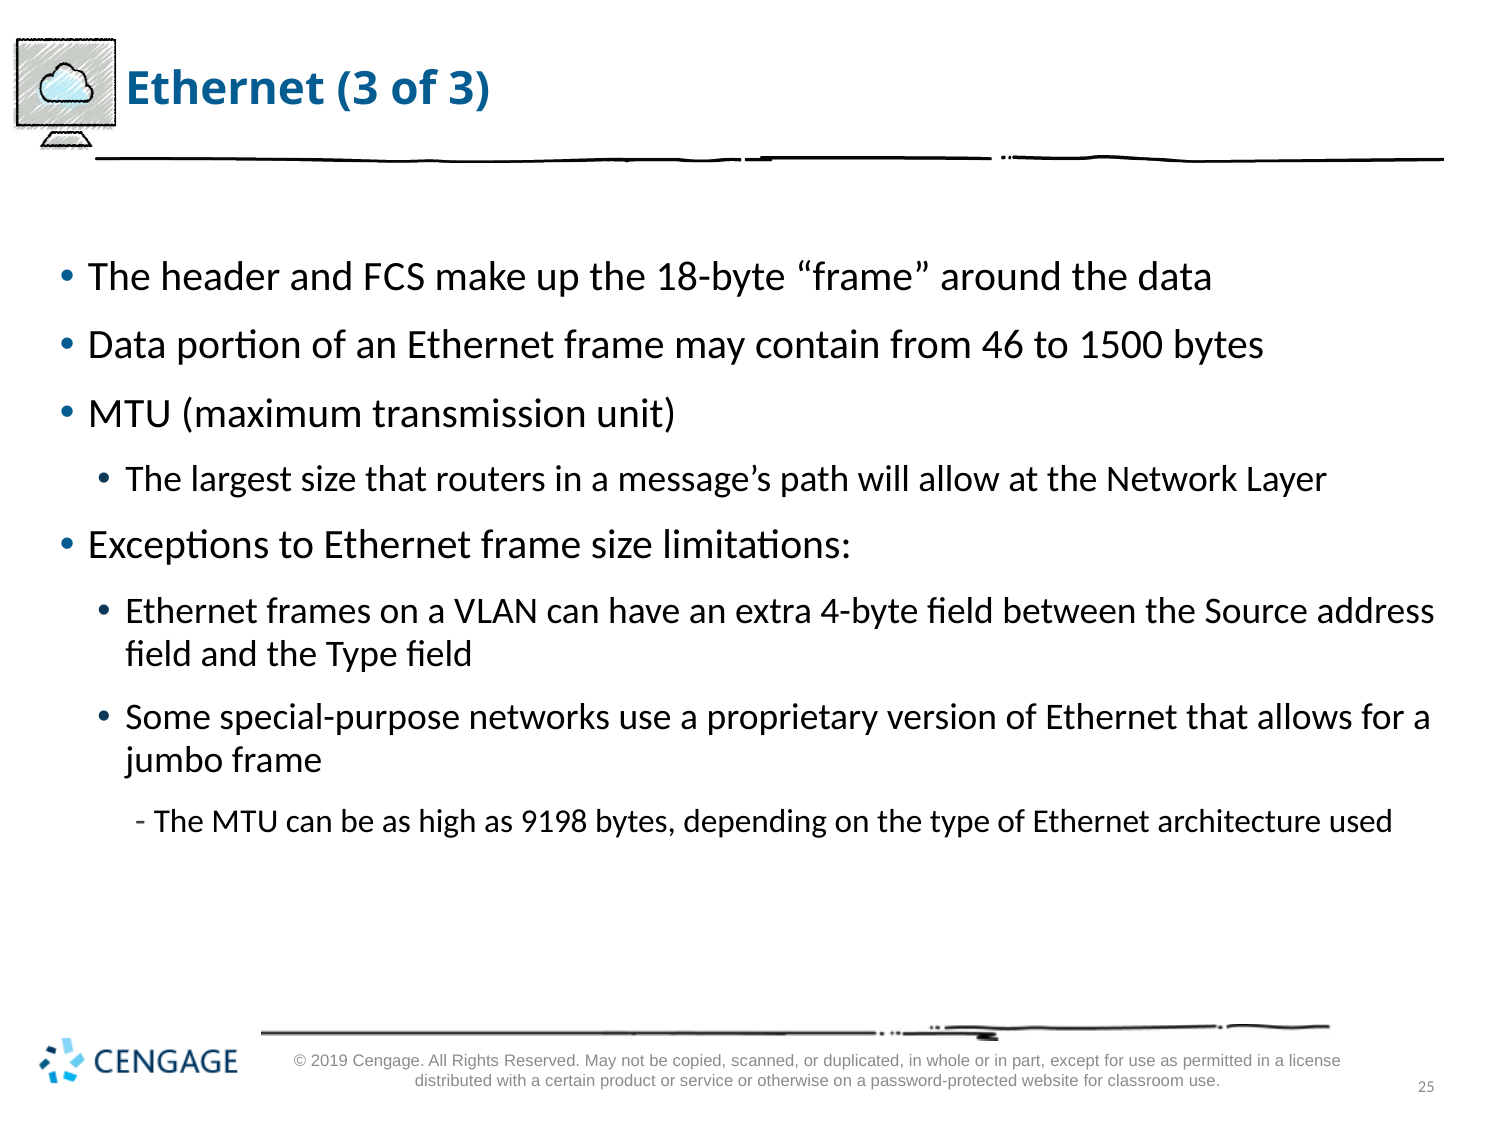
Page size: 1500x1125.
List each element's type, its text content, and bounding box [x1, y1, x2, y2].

picture [261, 1024, 1331, 1041]
picture [19, 1024, 250, 1096]
footer © 2019 Cengage. All Rights Reserved. May not be copied, scanned, or duplicated, in whole or in part, except for use as permitted in a license distributed with a certain product or service or otherwise on a password-protected website for classroom use. [262, 1050, 1375, 1091]
title Ethernet (3 of 3) [125, 66, 1442, 116]
list The header and F C S make up the 18-byte “frame” around the data Data portion of an Ethernet frame may contain from 46 to 1500 bytes M T U (maximum transmission unit) The largest size that routers in a message’s path will allow at the Network Layer Exceptions to Ethernet frame size limitations: Ethernet frames on a V LAN can have an extra 4-byte field between the Source address field and the Type field Some special-purpose networks use a proprietary version of Ethernet that allows for a jumbo frame The M T U can be as high as 9198 bytes, depending on the type of Ethernet architecture used [59, 252, 1441, 846]
picture [13, 36, 117, 151]
picture [95, 155, 1444, 163]
